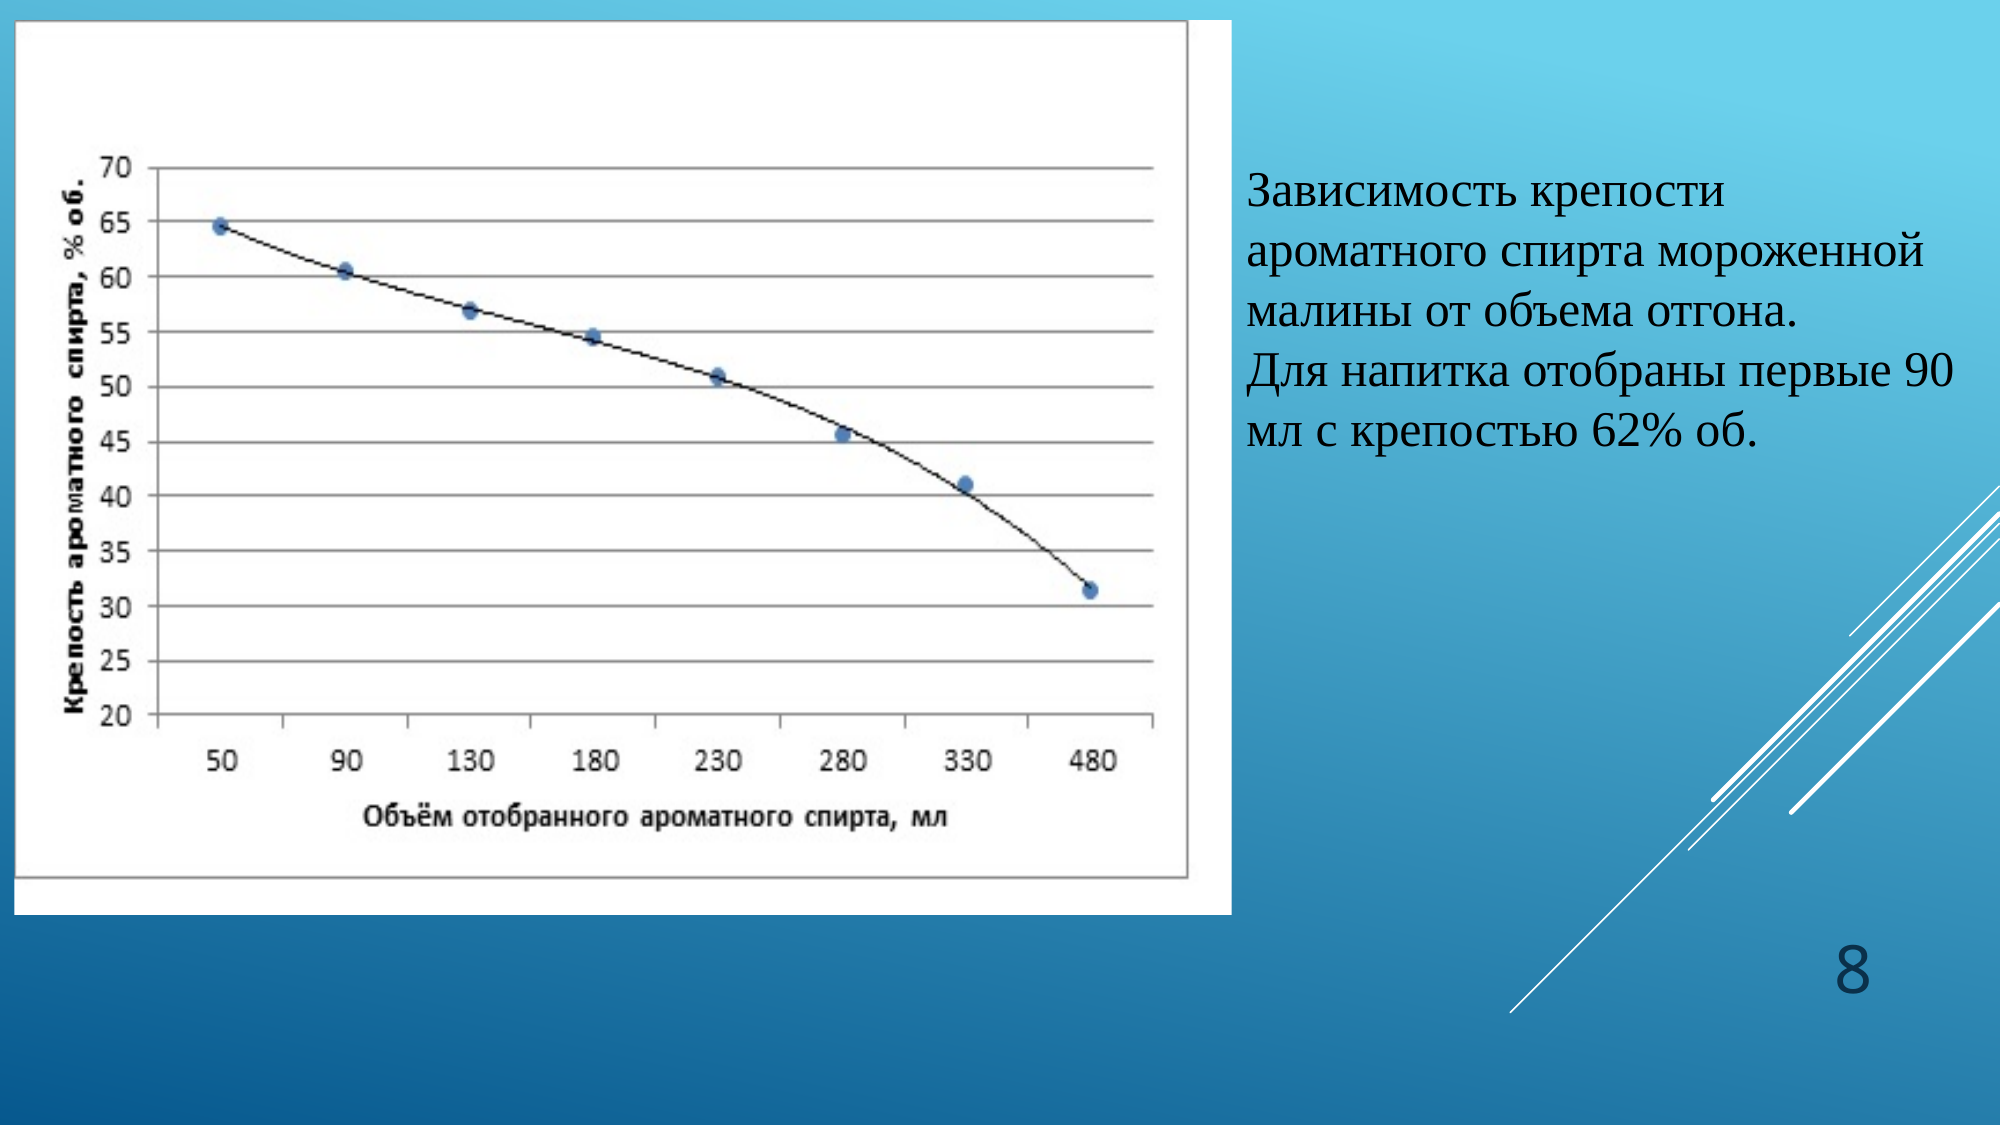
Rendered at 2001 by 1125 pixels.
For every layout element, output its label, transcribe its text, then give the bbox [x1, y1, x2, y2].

picture [14, 19, 1232, 915]
slide_number 8 [1700, 915, 1888, 1025]
text_box Зависимость крепости ароматного спирта мороженной малины от объема отгона. Для напитка отобраны первые 90 мл с крепостью 62% об. [1232, 149, 1975, 465]
